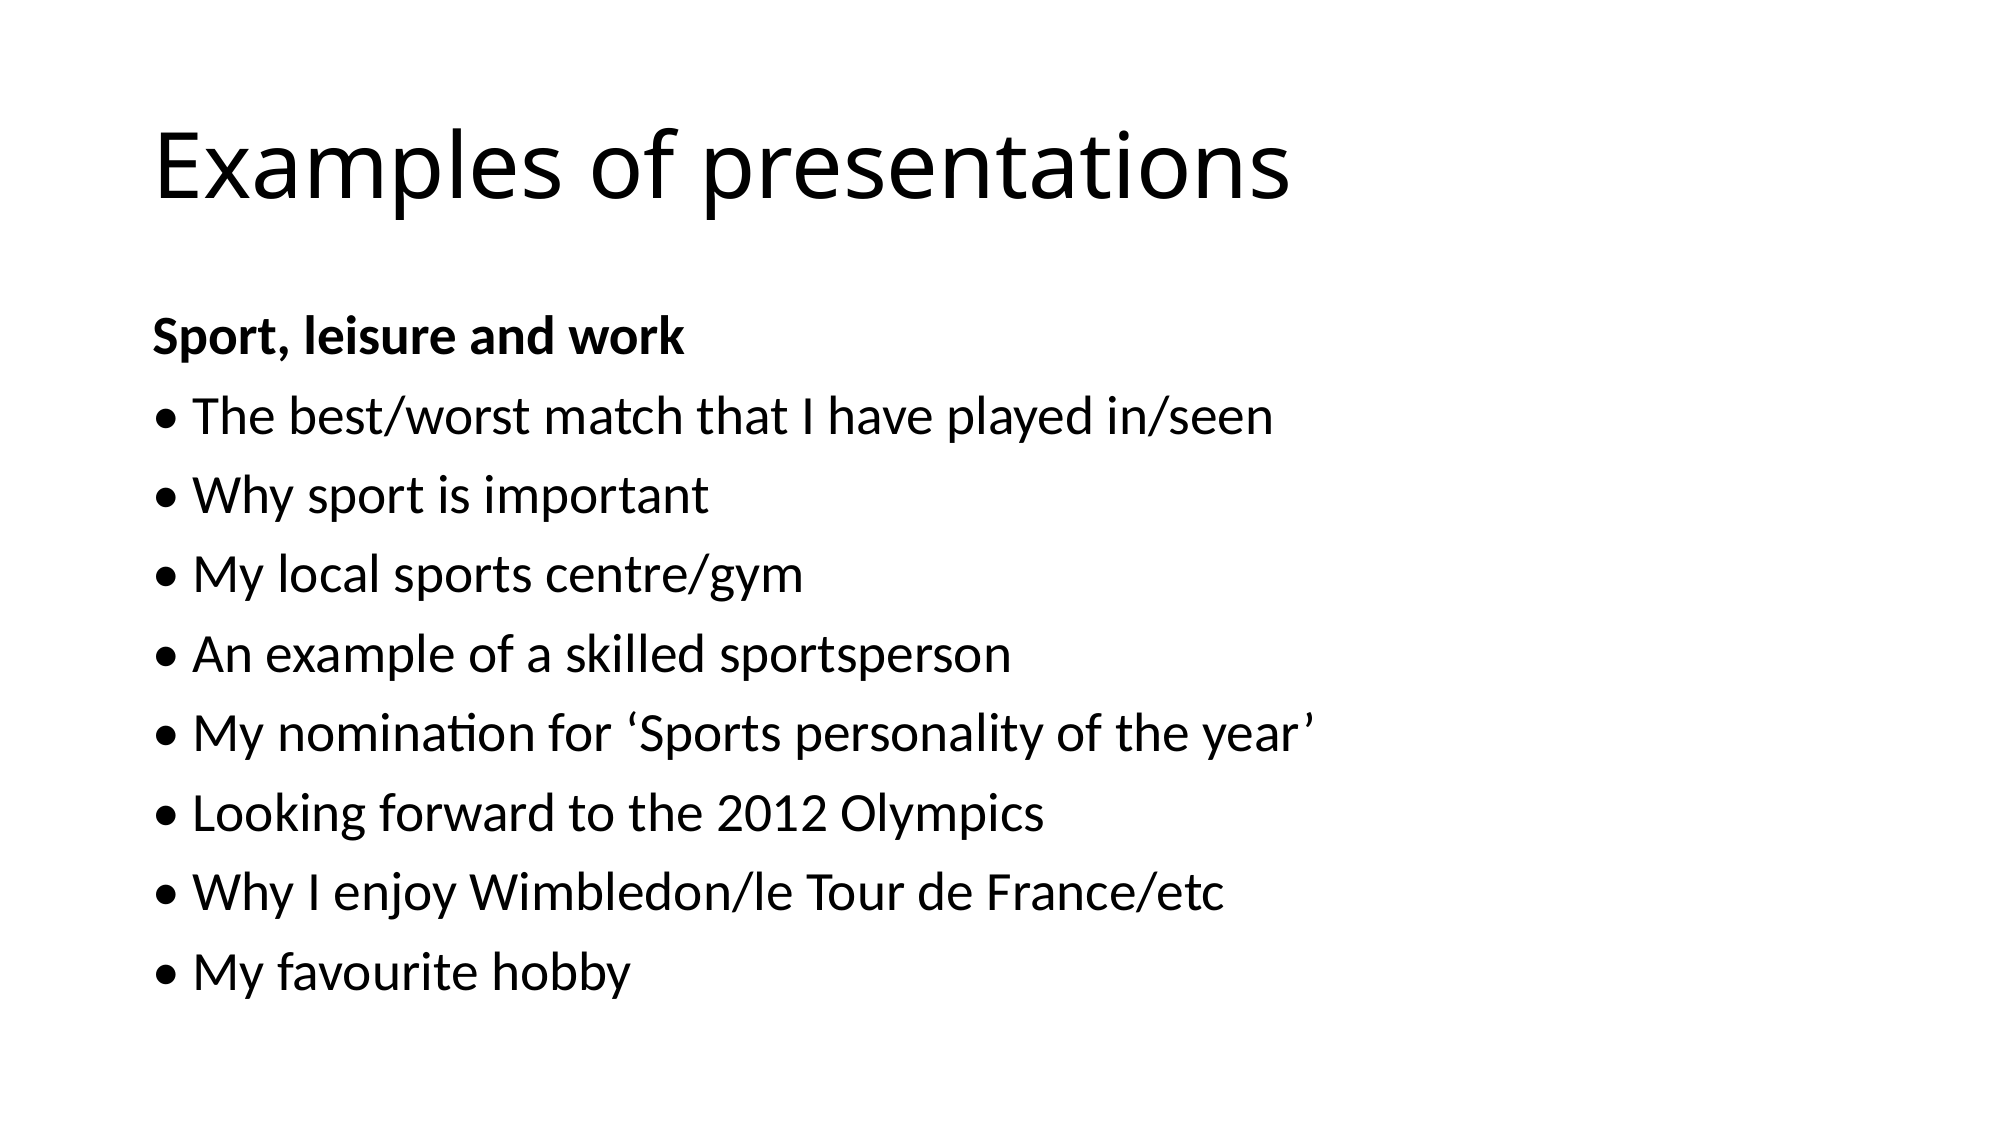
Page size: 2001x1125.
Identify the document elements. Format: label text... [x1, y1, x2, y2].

list Sport, leisure and work • The best/worst match that I have played in/seen • Why sport is important • My local sports centre/gym • An example of a skilled sportsperson • My nomination for ‘Sports personality of the year’ • Looking forward to the 2012 Olympics • Why I enjoy Wimbledon/le Tour de France/etc • My favourite hobby [137, 299, 1863, 1014]
title Examples of presentations [137, 59, 1863, 278]
